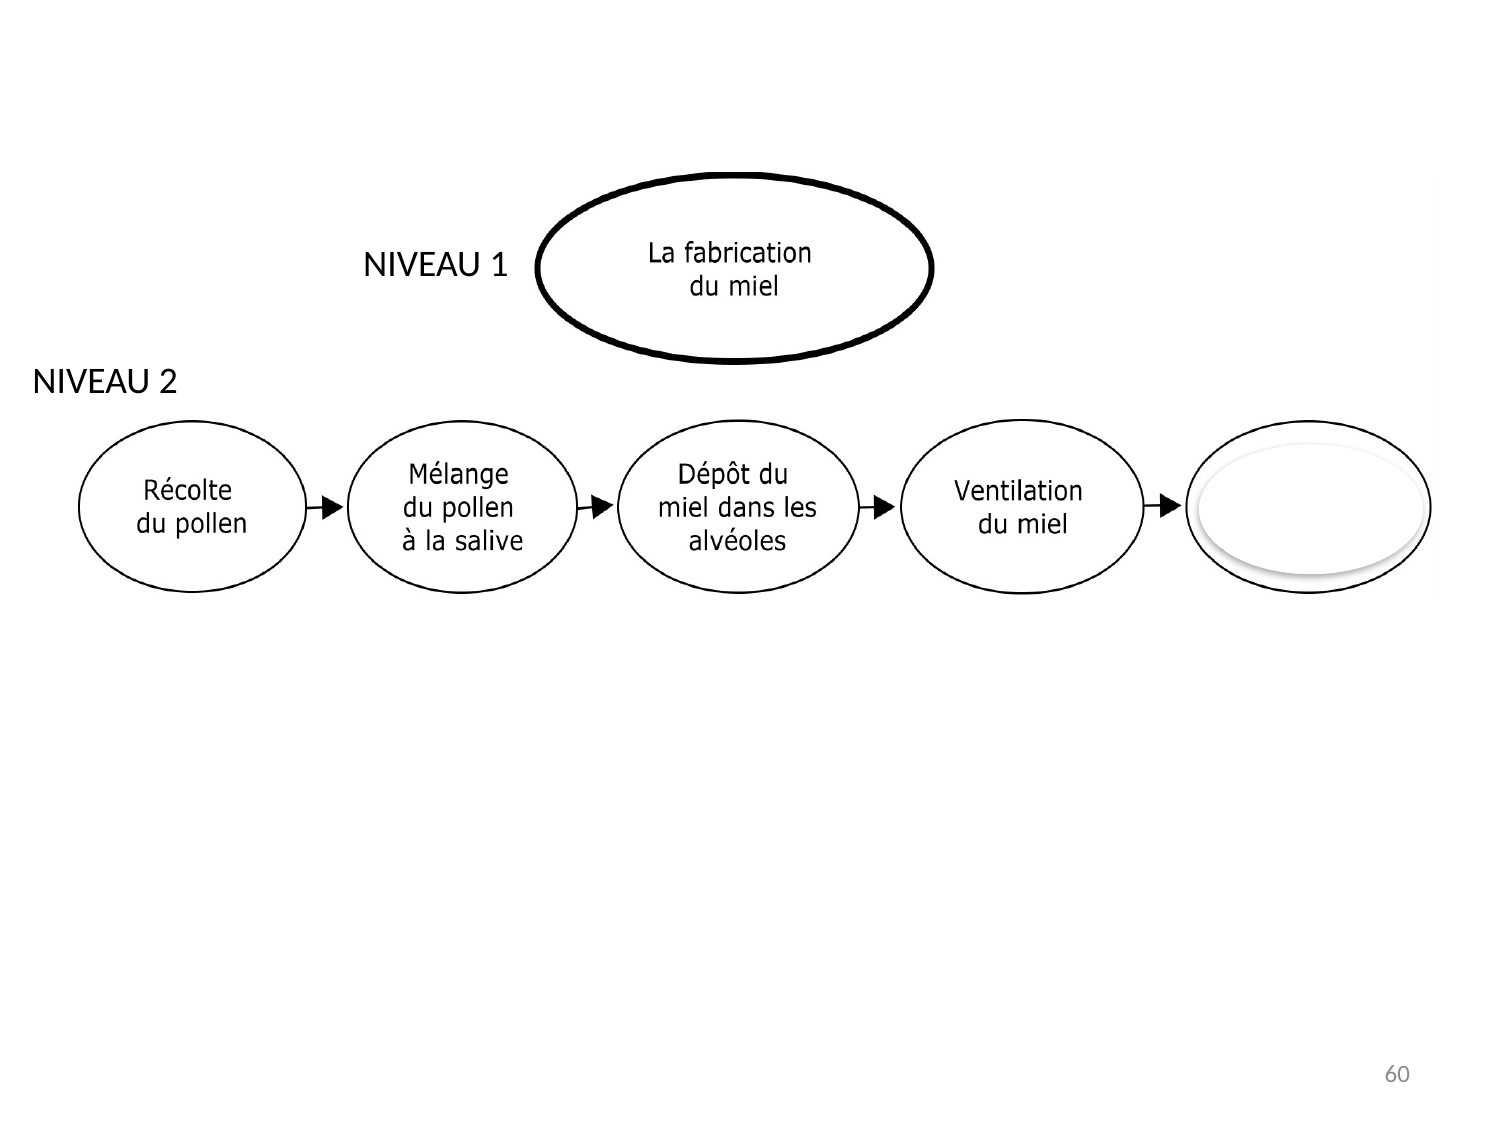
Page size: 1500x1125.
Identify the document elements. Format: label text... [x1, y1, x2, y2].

text_box NIVEAU 2 [17, 348, 71, 409]
picture [76, 172, 1436, 599]
slide_number 60 [1074, 1042, 1425, 1103]
